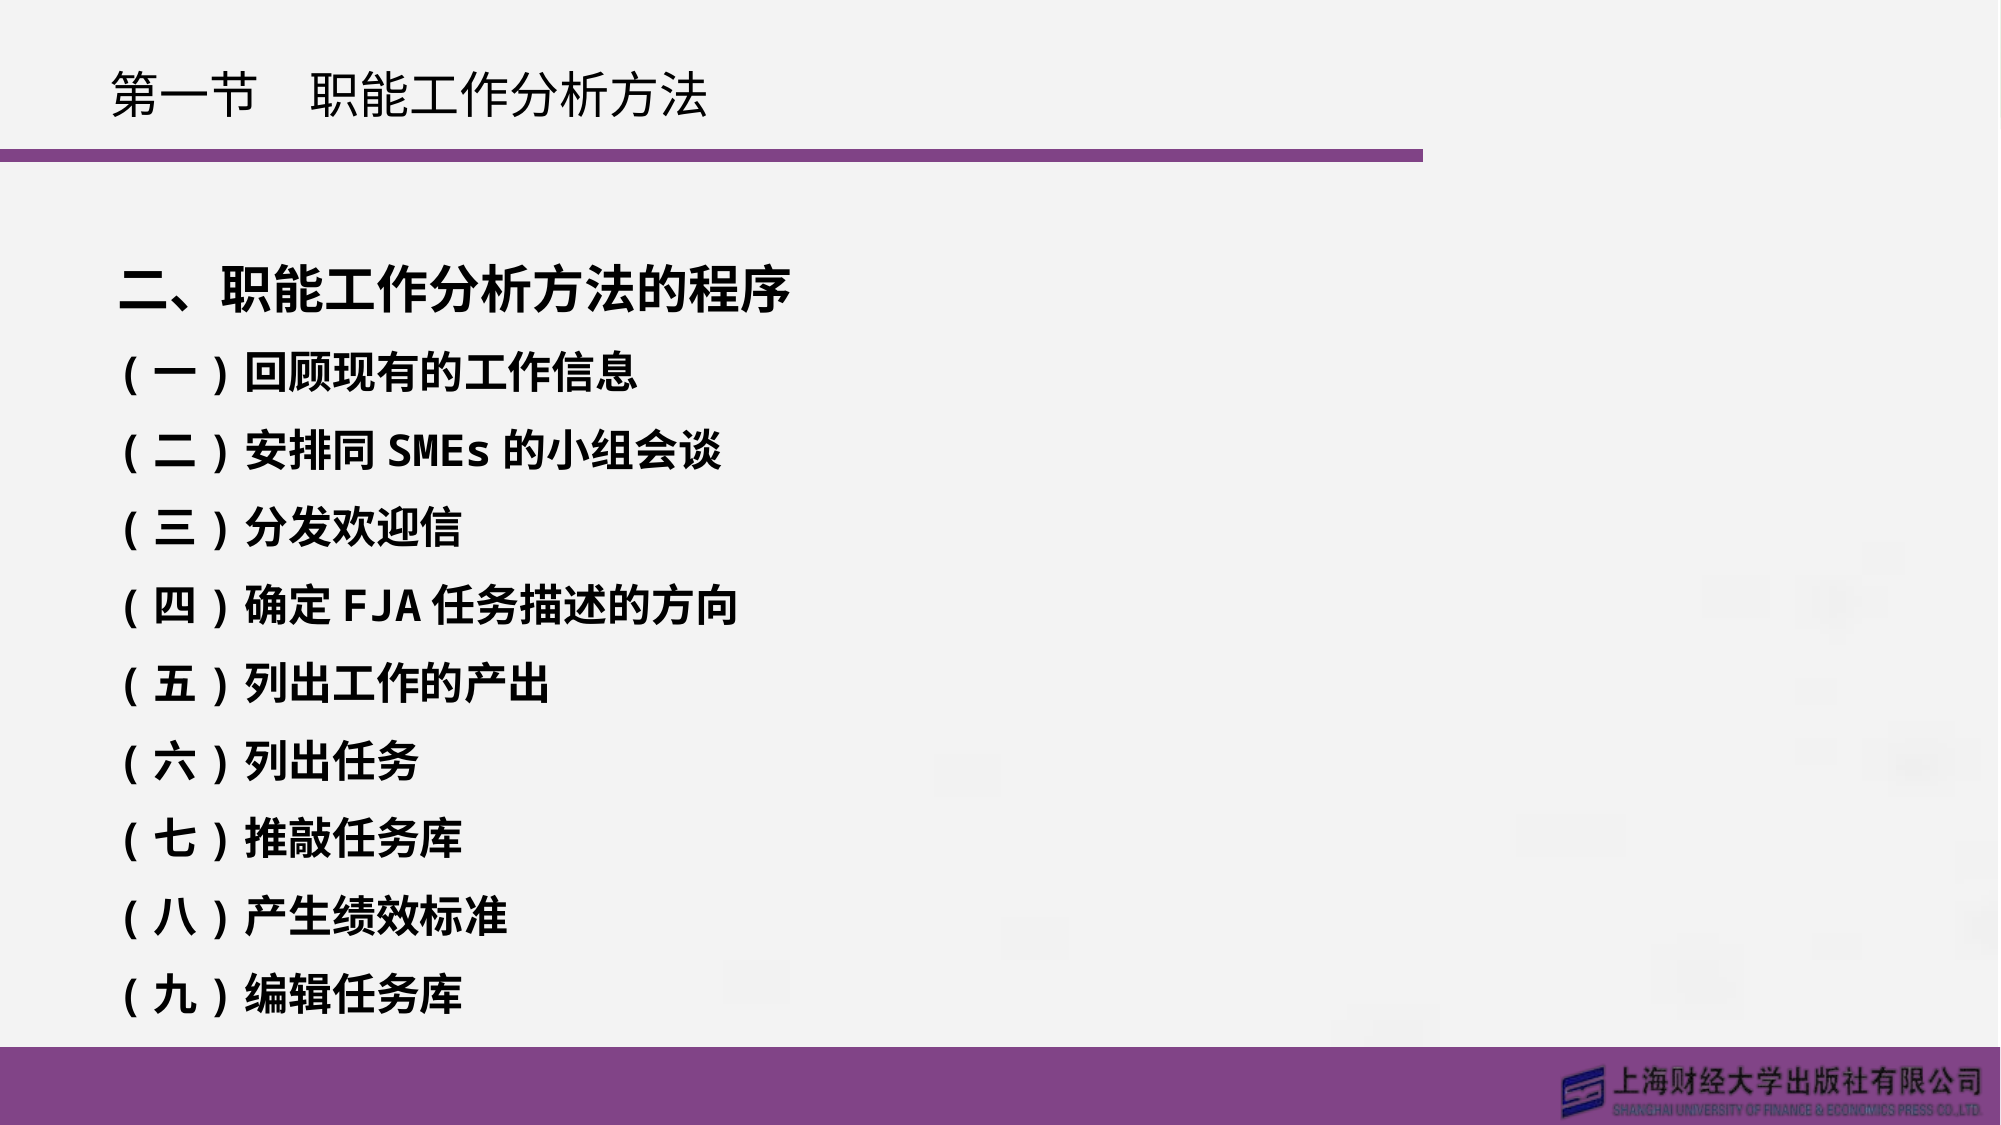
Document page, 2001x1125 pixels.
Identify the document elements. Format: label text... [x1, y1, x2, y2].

title 第一节 职能工作分析方法 [94, 42, 1451, 146]
list 二、职能工作分析方法的程序 (一)回顾现有的工作信息 (二)安排同SMEs的小组会谈 (三)分发欢迎信 (四)确定FJA任务描述的方向 (五)列出工作的产出 (六)列出任务 (七)推敲任务库 (八)产生绩效标准 (九)编辑任务库 [102, 233, 1898, 1032]
picture [0, 0, 2001, 1125]
